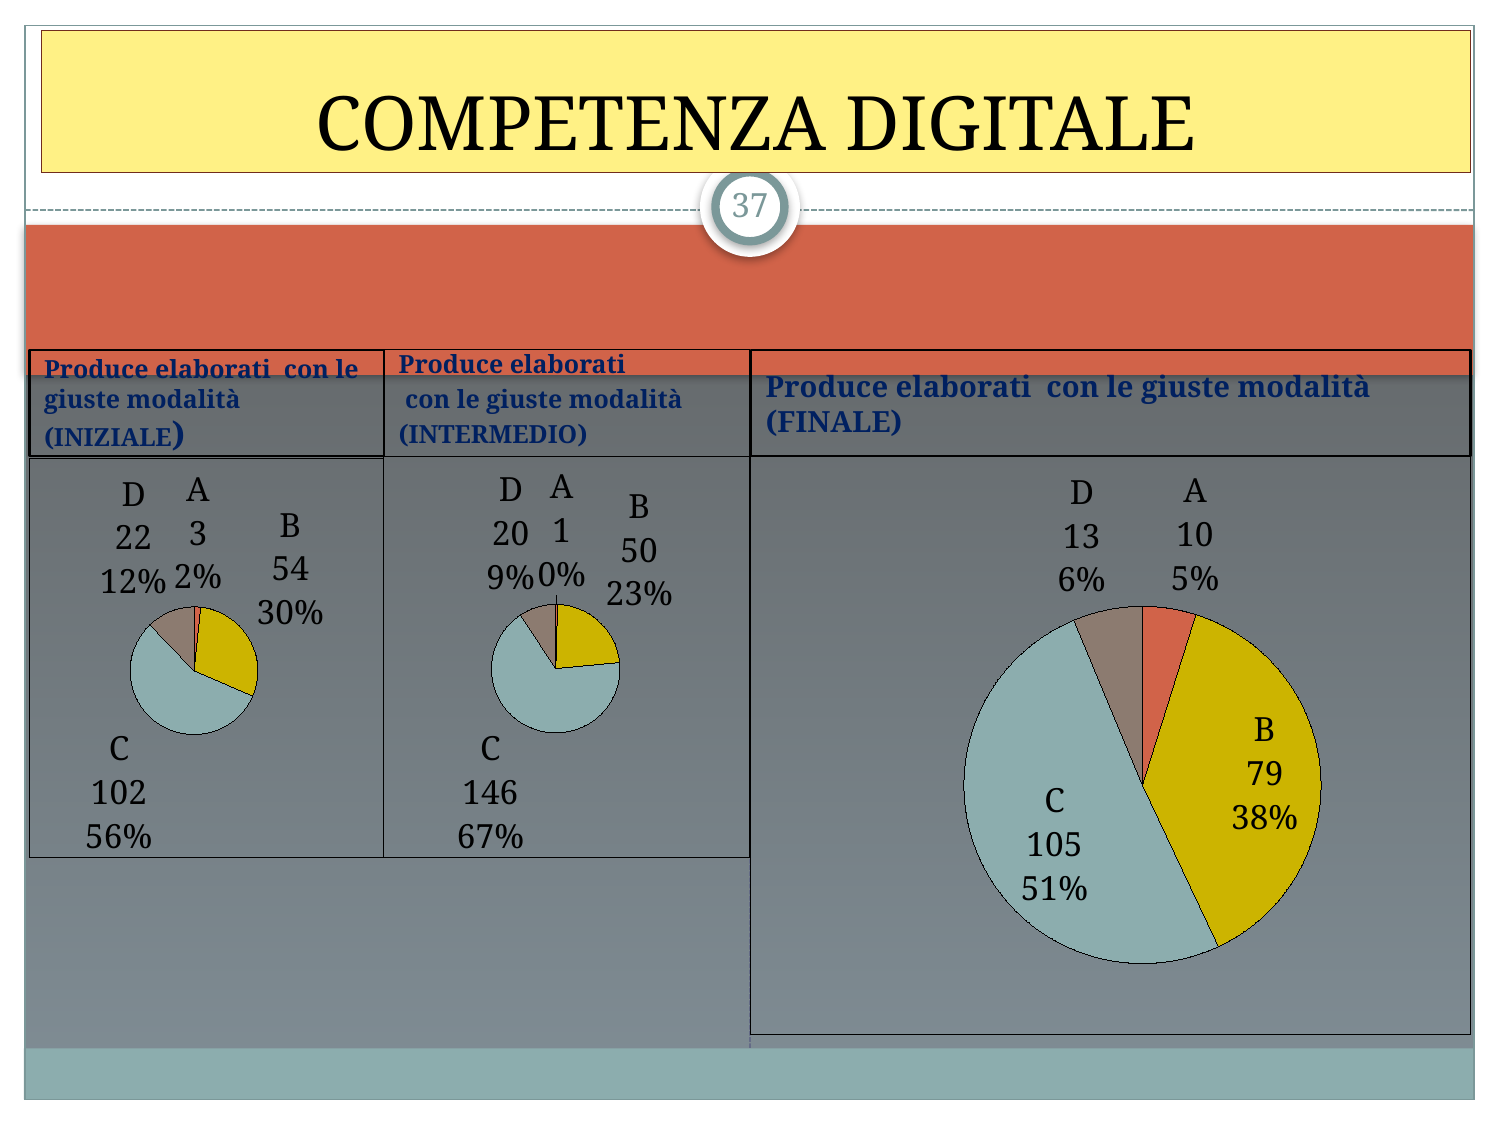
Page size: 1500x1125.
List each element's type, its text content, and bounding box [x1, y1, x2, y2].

list Produce elaborati con le giuste modalità (FINALE) [750, 349, 1472, 456]
list Produce elaborati con le giuste modalità (INIZIALE) [28, 349, 383, 457]
slide_number 37 [712, 173, 788, 244]
text_box Produce elaborati con le giuste modalità (INTERMEDIO) [383, 349, 750, 454]
chart [29, 455, 1471, 1036]
title COMPETENZA DIGITALE [41, 30, 1471, 173]
